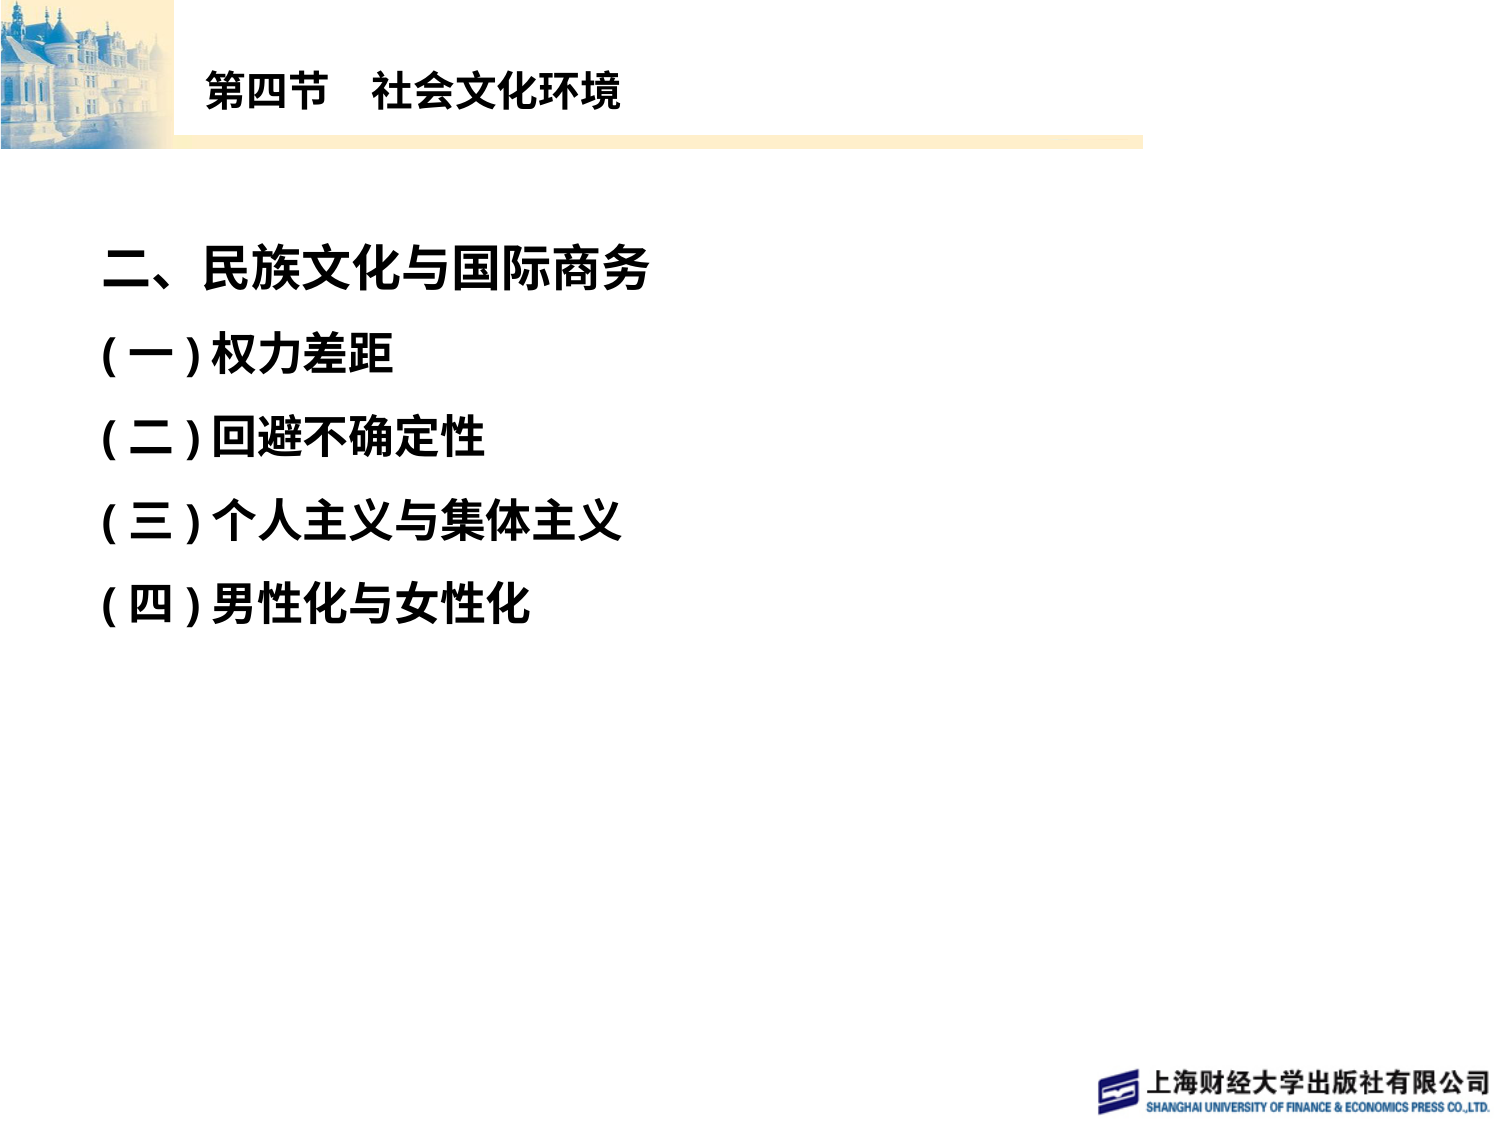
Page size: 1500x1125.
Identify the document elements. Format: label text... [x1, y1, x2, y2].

list 二、民族文化与国际商务 (一)权力差距 (二)回避不确定性 (三)个人主义与集体主义 (四)男性化与女性化 [86, 207, 1425, 1071]
picture [0, 0, 1143, 149]
picture [1097, 1065, 1494, 1120]
title 第四节 社会文化环境 [189, 36, 1262, 143]
